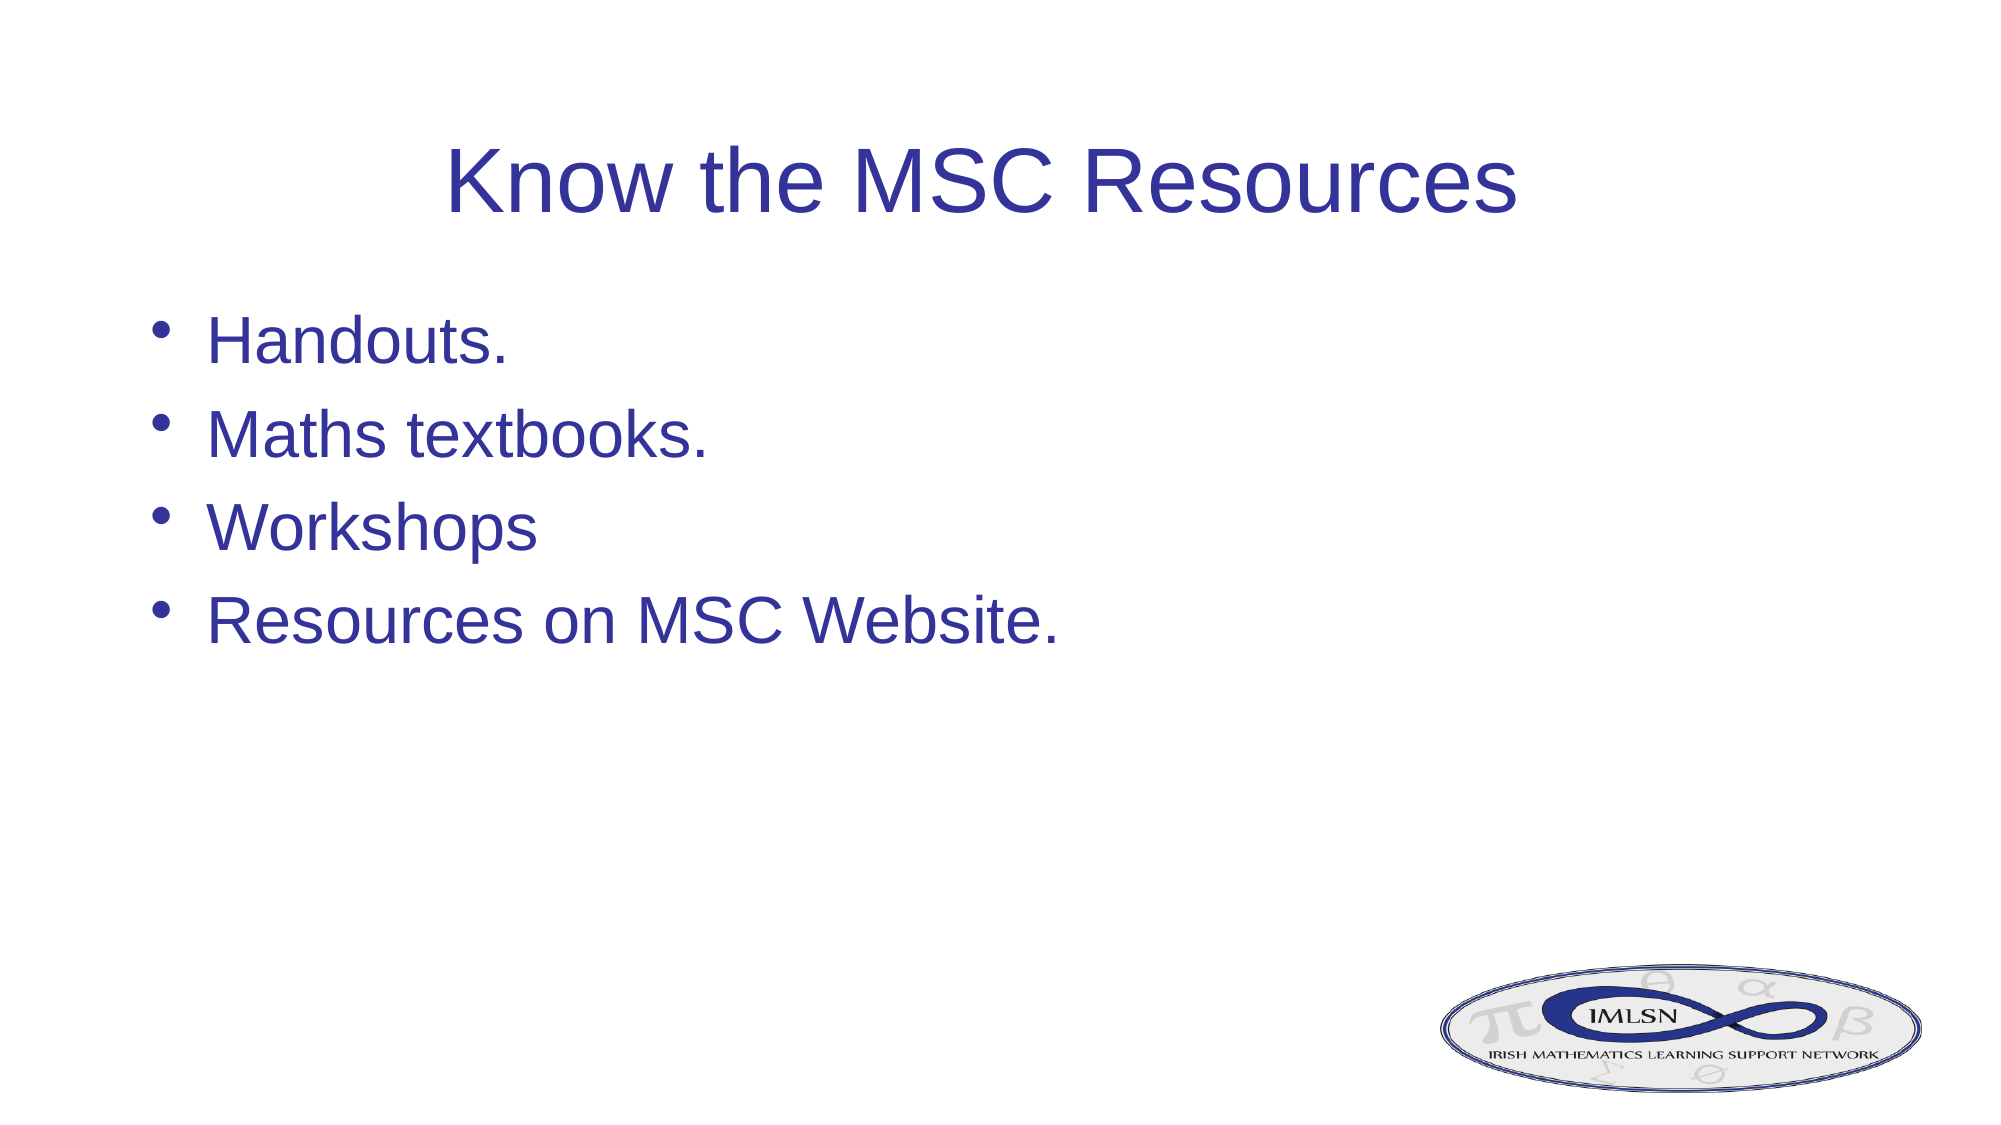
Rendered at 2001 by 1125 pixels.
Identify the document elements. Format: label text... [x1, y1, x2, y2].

list Handouts. Maths textbooks. Workshops Resources on MSC Website. [135, 289, 1853, 1043]
title Know the MSC Resources [320, 82, 1671, 270]
picture [1440, 964, 1922, 1093]
